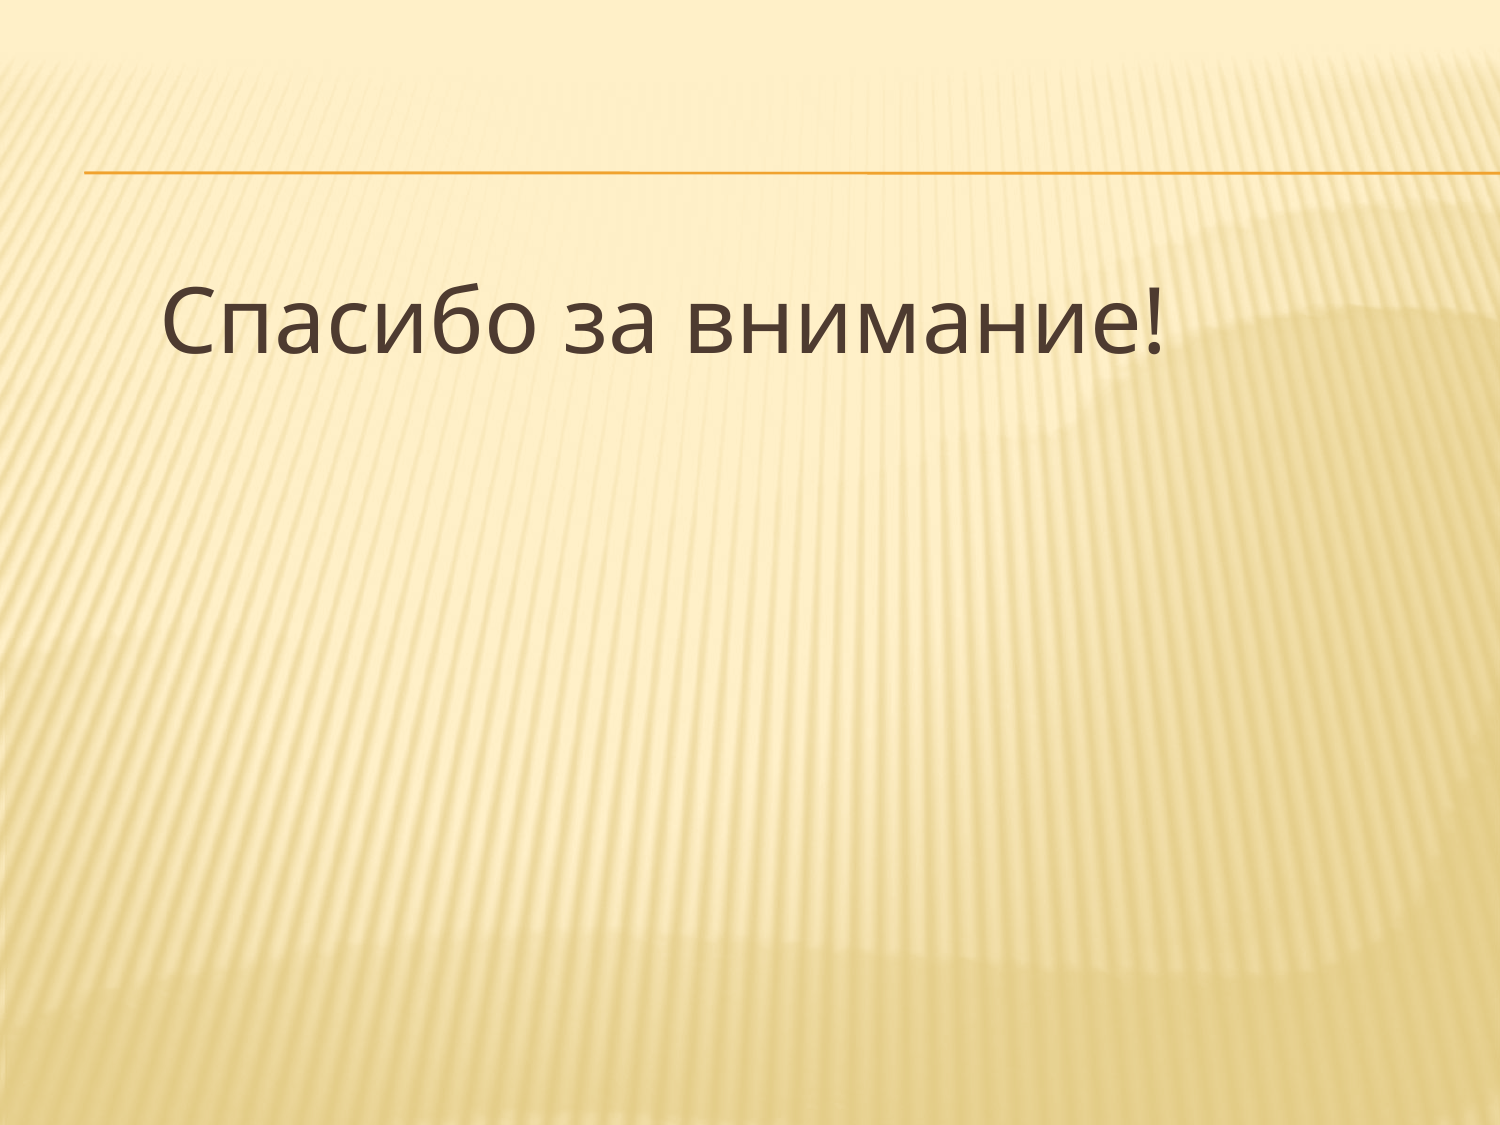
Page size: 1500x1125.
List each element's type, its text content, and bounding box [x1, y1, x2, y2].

list Спасибо за внимание! [50, 254, 1475, 998]
